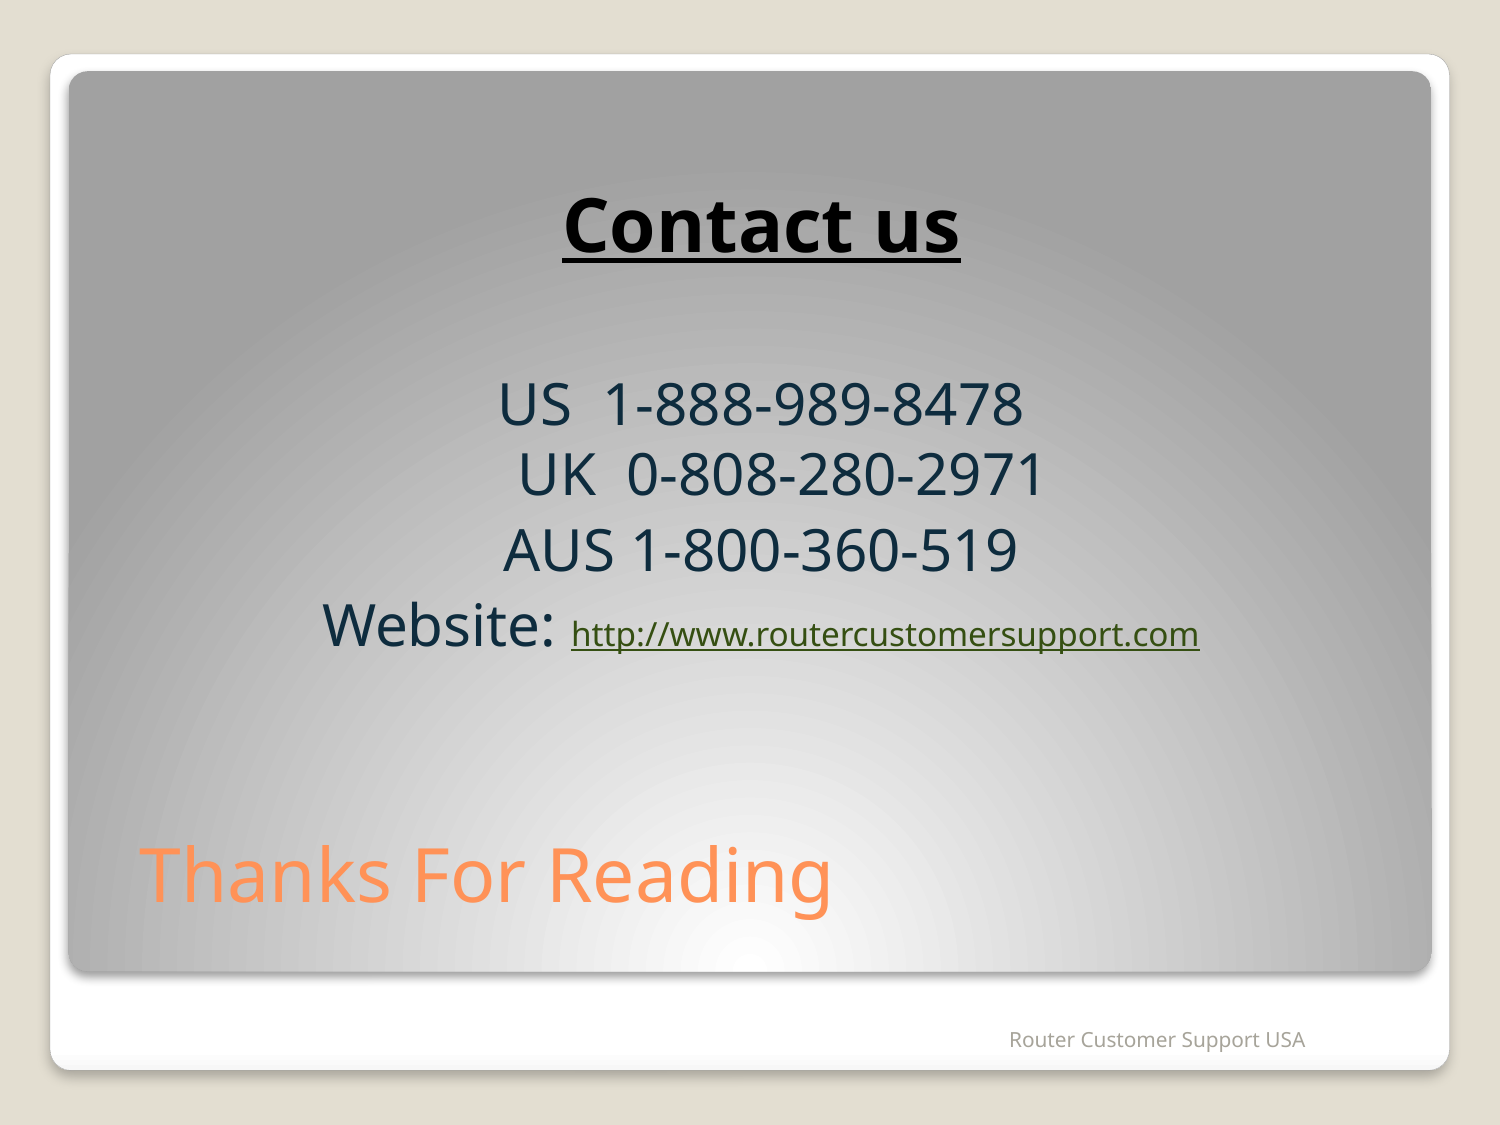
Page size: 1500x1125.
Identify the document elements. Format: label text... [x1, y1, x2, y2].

title Thanks For Reading [125, 774, 1425, 925]
footer Router Customer Support USA [994, 1002, 1370, 1063]
list Contact us US 1-888-989-8478 UK 0-808-280-2971 AUS 1-800-360-519 Website: http://www.routercustomersupport.com [82, 86, 1425, 774]
